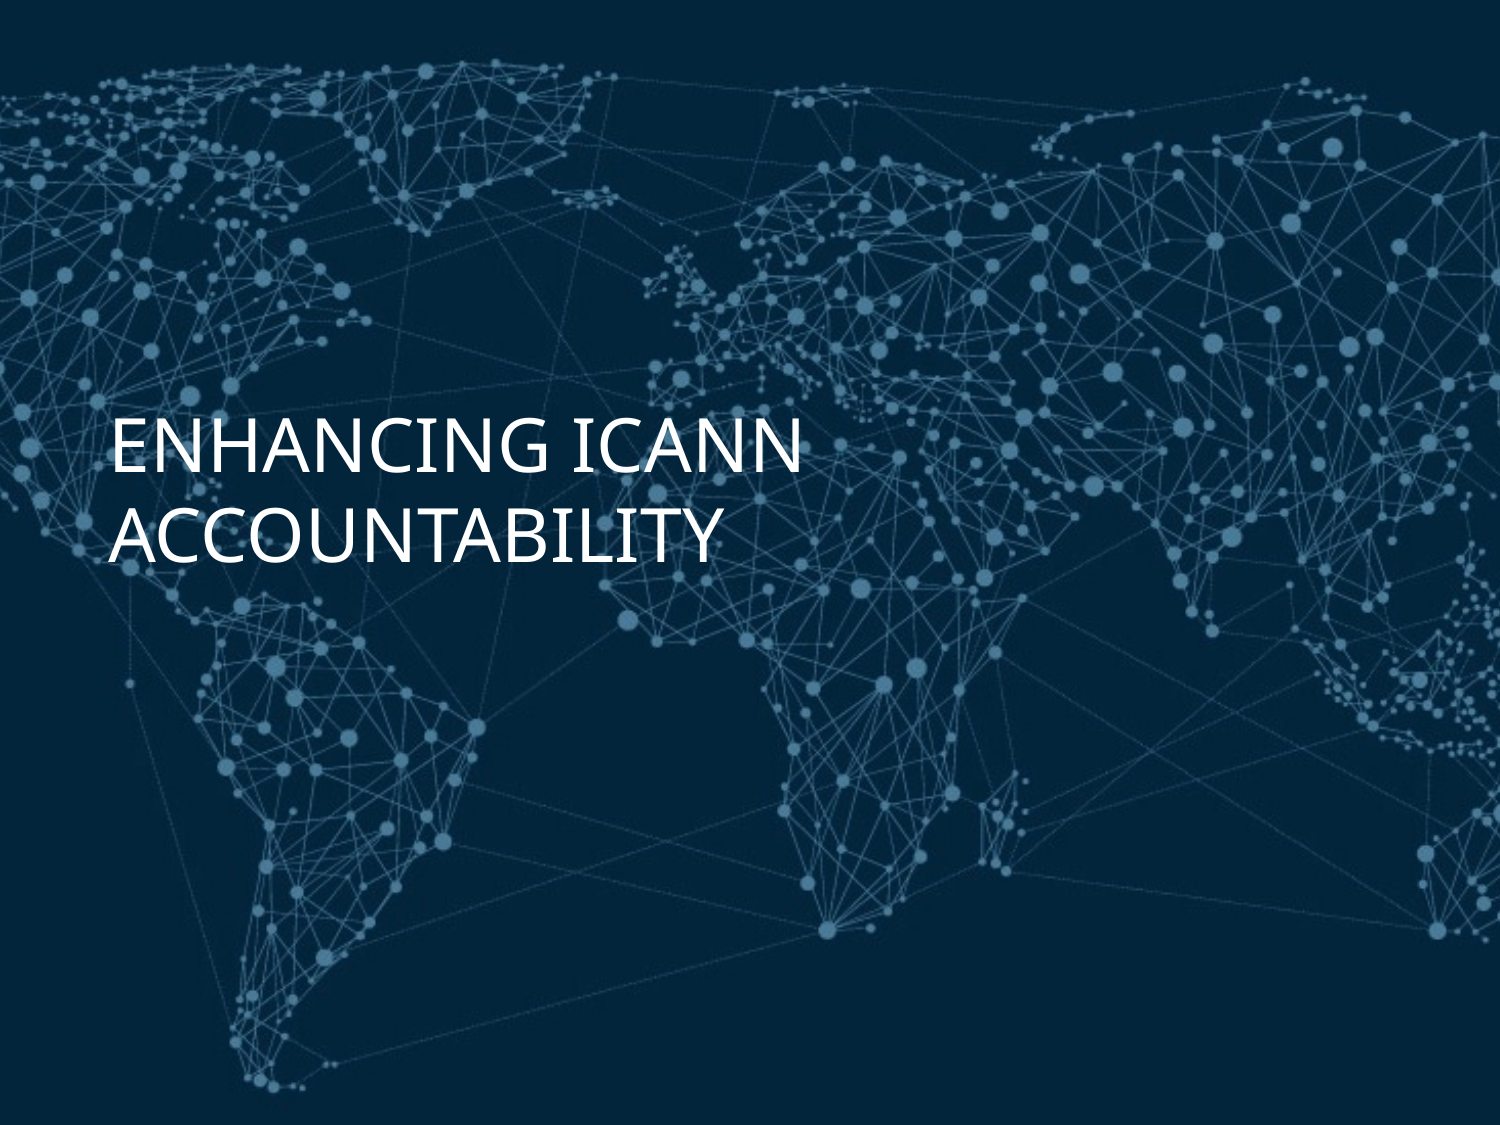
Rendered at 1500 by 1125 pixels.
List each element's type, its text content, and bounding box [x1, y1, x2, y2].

list ENHANCING ICANN ACCOUNTABILITY [93, 389, 1120, 674]
picture [0, 0, 1500, 1125]
